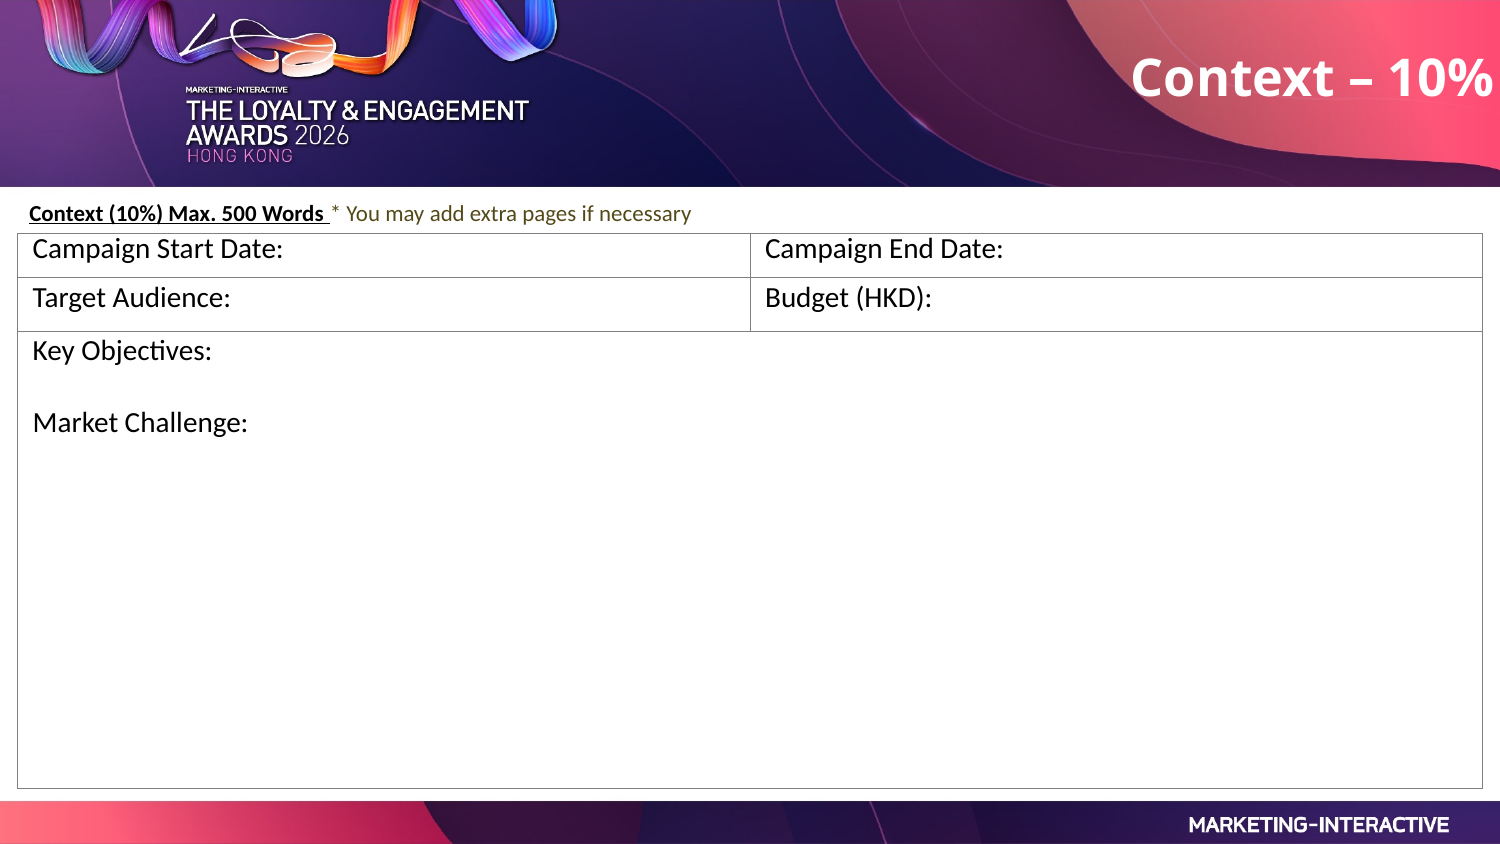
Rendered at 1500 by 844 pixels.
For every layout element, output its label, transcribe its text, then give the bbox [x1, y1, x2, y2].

text_box Context (10%) Max. 500 Words * You may add extra pages if necessary [14, 197, 822, 254]
table_cell Key Objectives: Market Challenge: [18, 332, 1482, 788]
picture [0, 0, 1500, 844]
table_cell Target Audience: [18, 278, 750, 331]
table_header Campaign End Date: [751, 234, 1482, 277]
text_box Context – 10% [1116, 32, 1500, 120]
table_header Campaign Start Date: [18, 254, 750, 277]
table_cell Budget (HKD): [751, 278, 1482, 331]
